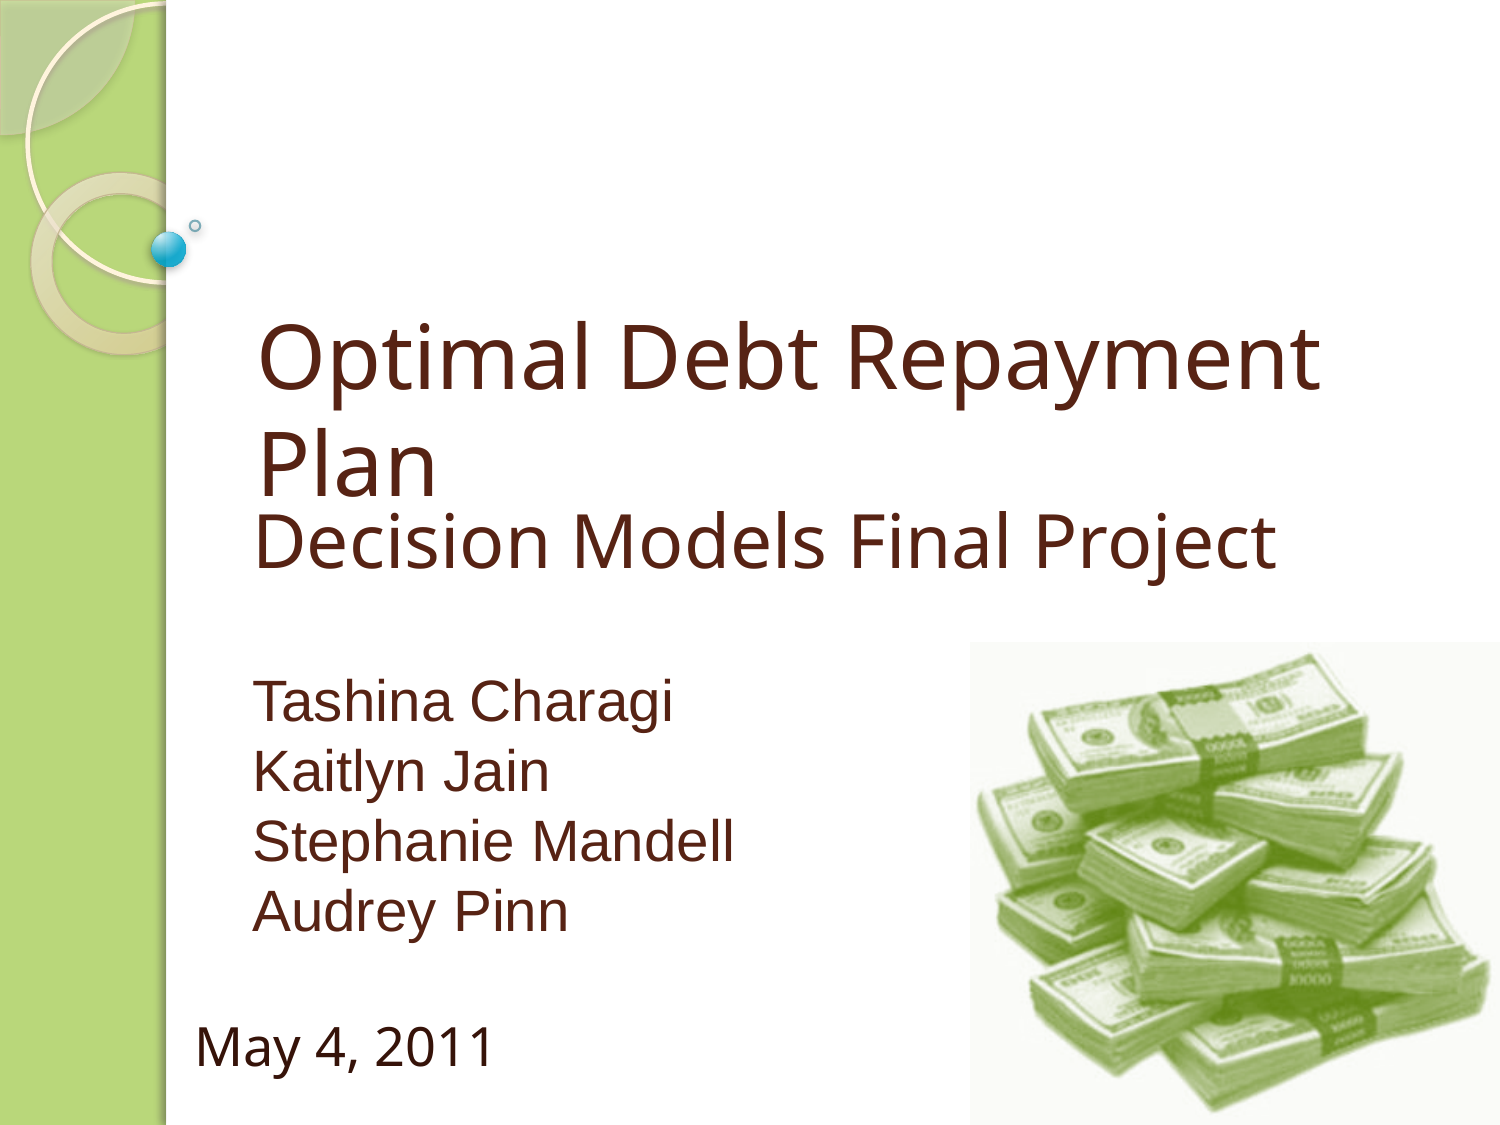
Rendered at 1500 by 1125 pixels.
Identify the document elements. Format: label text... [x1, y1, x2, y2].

picture [970, 641, 1500, 1125]
text_box Optimal Debt Repayment Plan [237, 299, 1453, 588]
title Decision Models Final Project Tashina Charagi Kaitlyn Jain Stephanie Mandell Audrey Pinn [237, 588, 1453, 950]
subtitle May 4, 2011 [174, 1012, 713, 1088]
